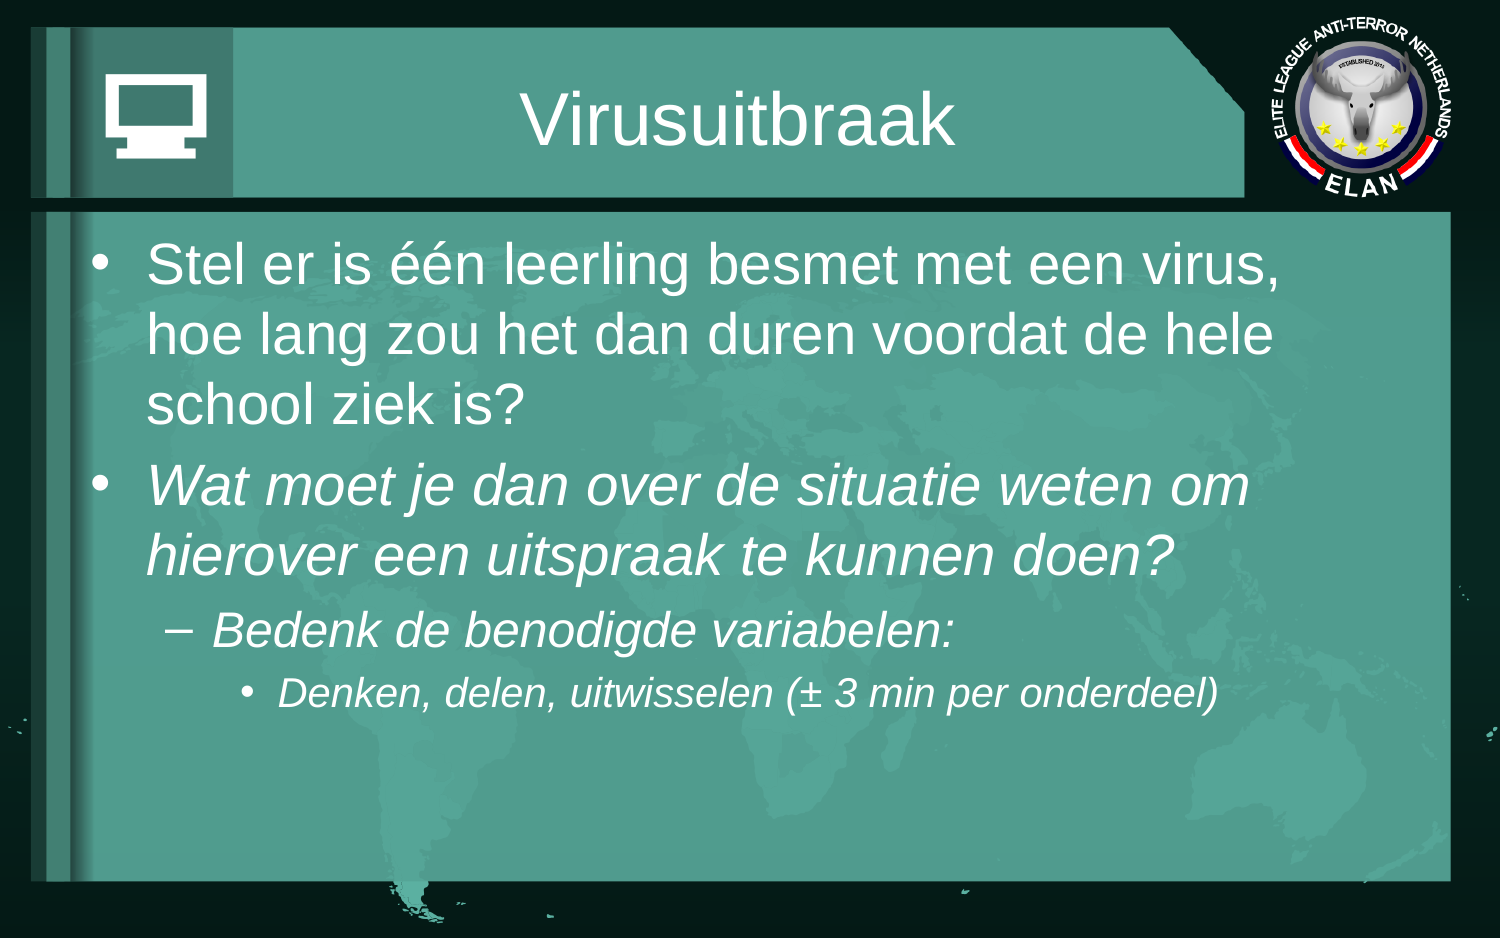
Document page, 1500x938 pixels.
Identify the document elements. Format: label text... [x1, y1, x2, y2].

picture [0, 0, 1500, 938]
list Stel er is één leerling besmet met een virus, hoe lang zou het dan duren voordat de hele school ziek is? Wat moet je dan over de situatie weten om hierover een uitspraak te kunnen doen? Bedenk de benodigde variabelen: Denken, delen, uitwisselen (± 3 min per onderdeel) [75, 218, 1447, 838]
title Virusuitbraak [230, 37, 1247, 194]
